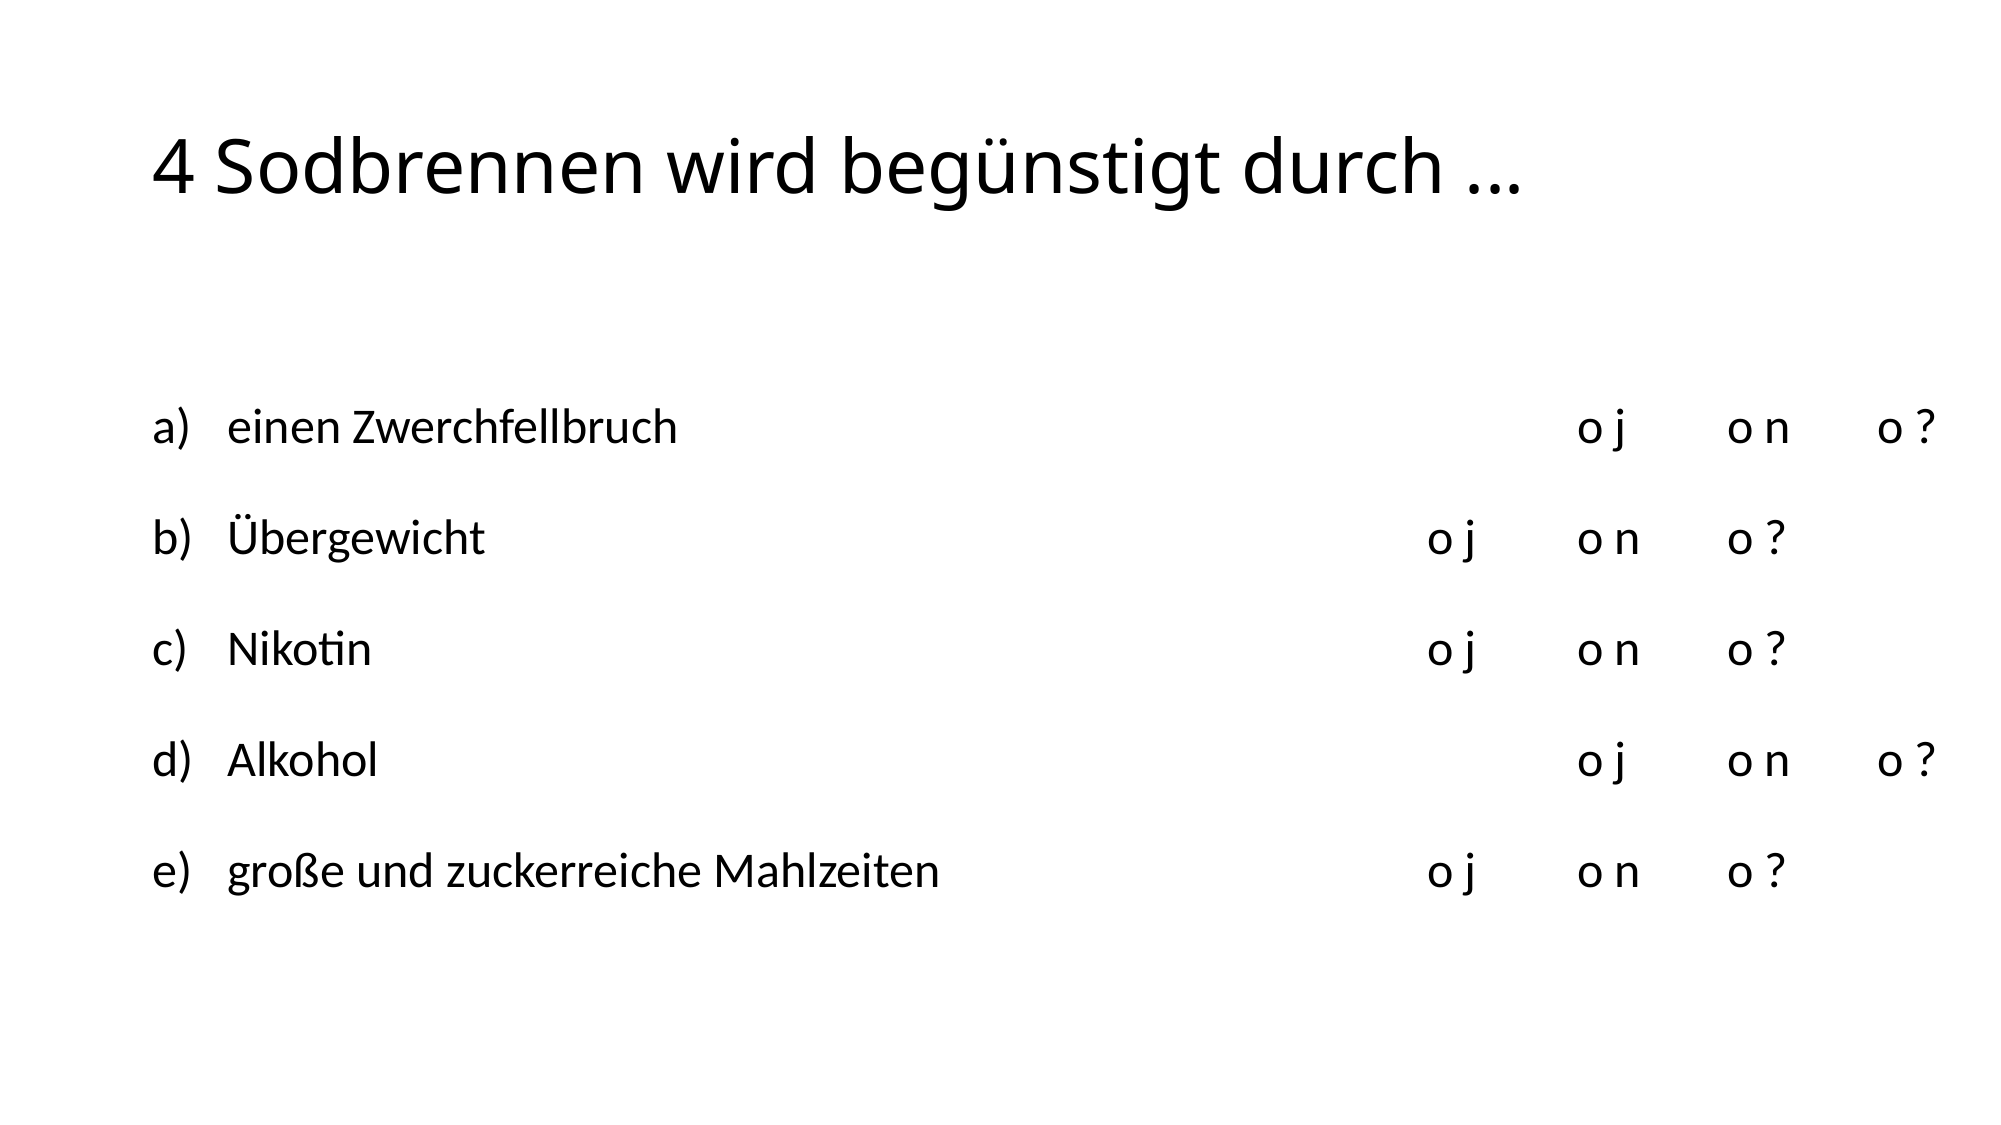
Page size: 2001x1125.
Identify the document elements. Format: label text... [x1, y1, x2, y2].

title 4 Sodbrennen wird begünstigt durch ... [137, 0, 1863, 340]
list einen Zwerchfellbruch o j o n o ? Übergewicht o j o n o ? Nikotin o j o n o ? Alkohol o j o n o ? große und zuckerreiche Mahlzeiten o j o n o ? [137, 356, 1986, 1109]
